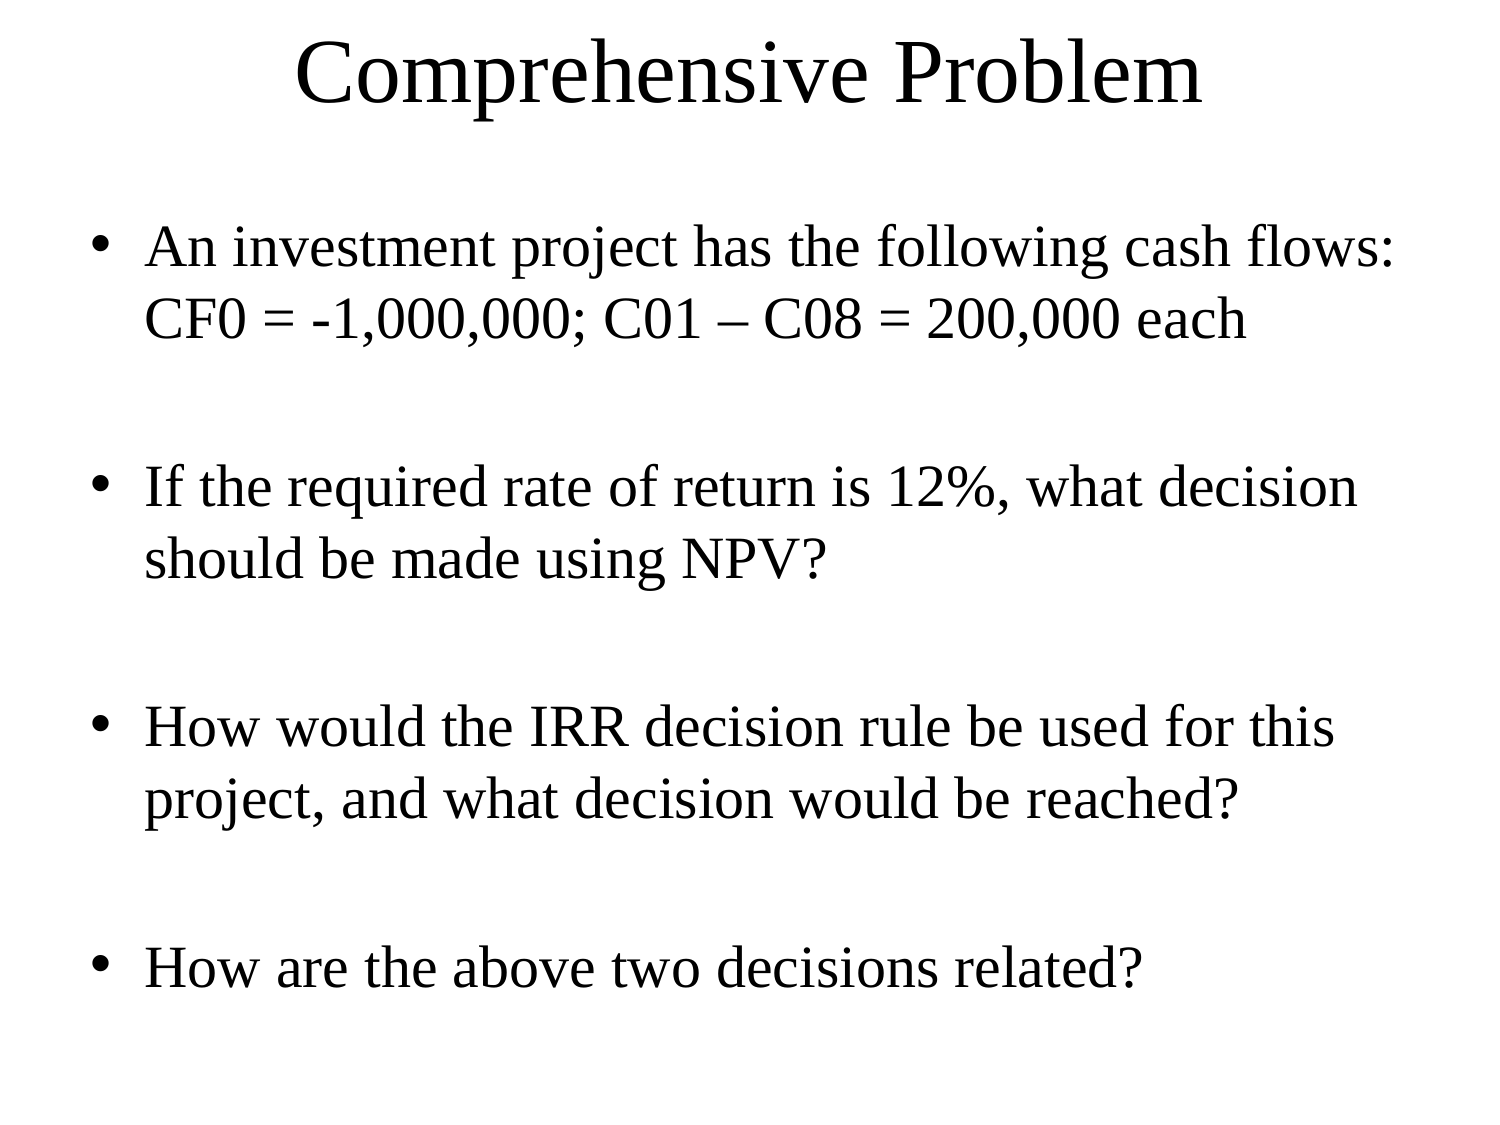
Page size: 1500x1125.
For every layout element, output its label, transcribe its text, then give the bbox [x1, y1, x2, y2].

list An investment project has the following cash flows: CF0 = -1,000,000; C01 – C08 = 200,000 each If the required rate of return is 12%, what decision should be made using NPV? How would the IRR decision rule be used for this project, and what decision would be reached? How are the above two decisions related? [75, 199, 1425, 1060]
title Comprehensive Problem [75, 0, 1425, 132]
